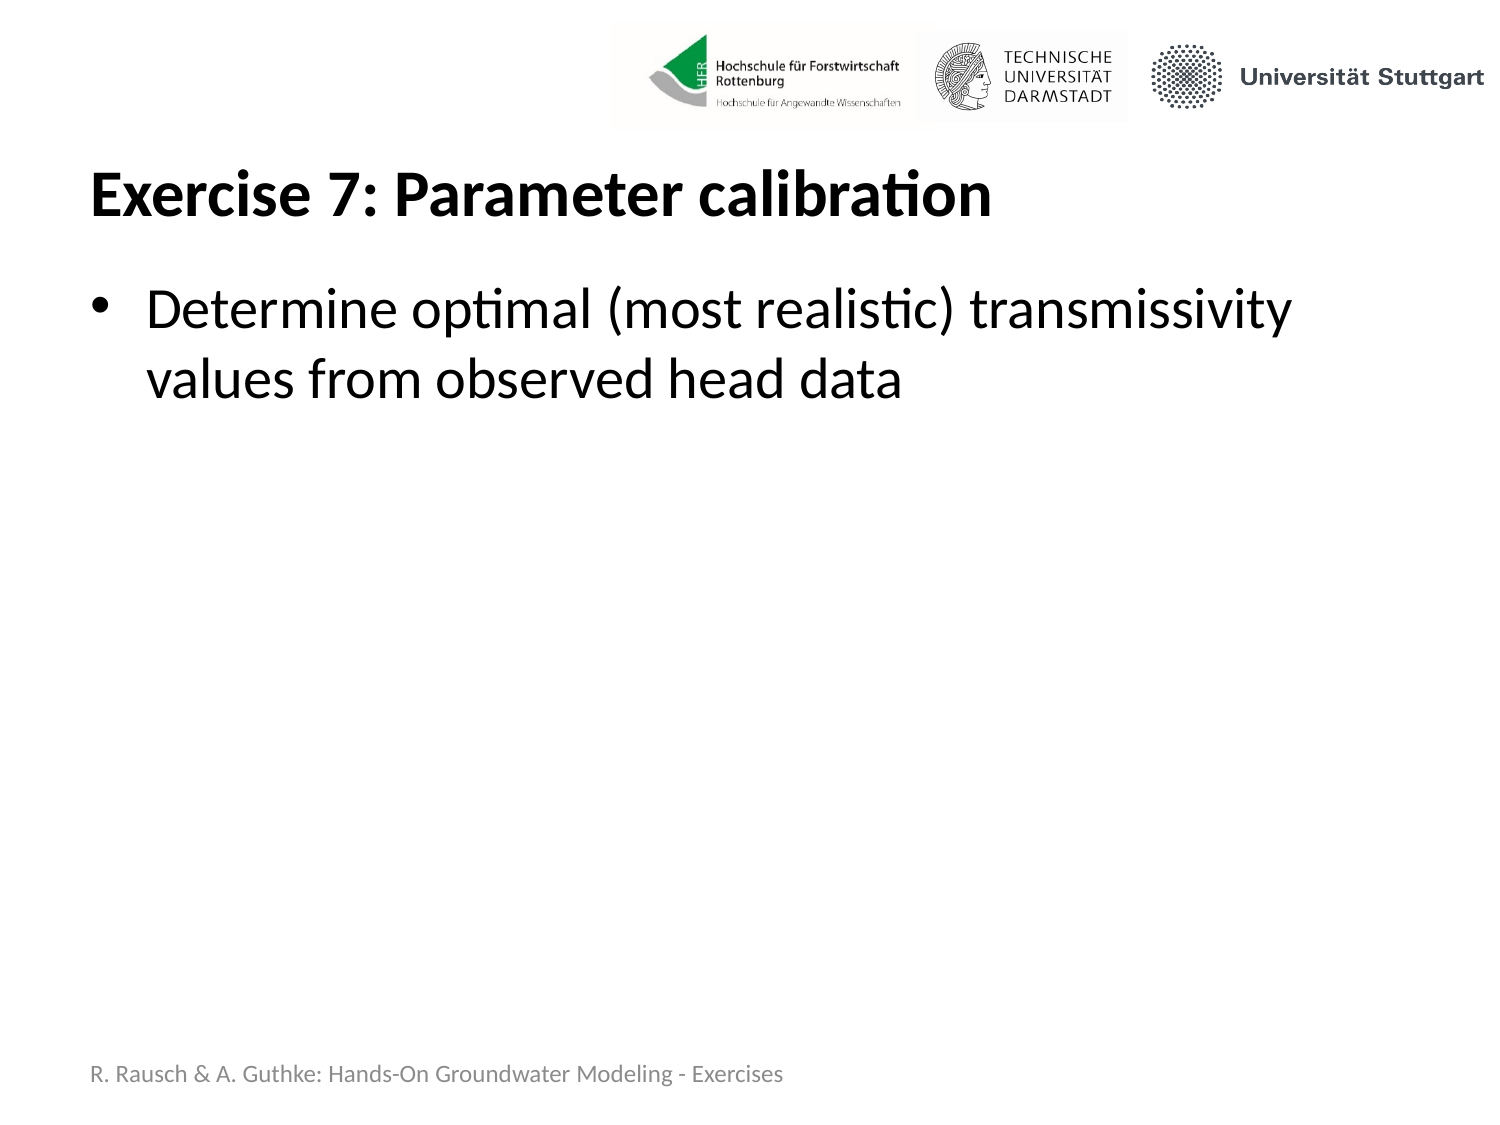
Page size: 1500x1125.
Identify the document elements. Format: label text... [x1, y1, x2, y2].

slide_number R. Rausch & A. Guthke: Hands-On Groundwater Modeling - Exercises [75, 1042, 916, 1103]
list Determine optimal (most realistic) transmissivity values from observed head data [75, 262, 1425, 1005]
title Exercise 7: Parameter calibration [75, 136, 1425, 244]
picture [611, 22, 1129, 131]
picture [1151, 44, 1491, 109]
